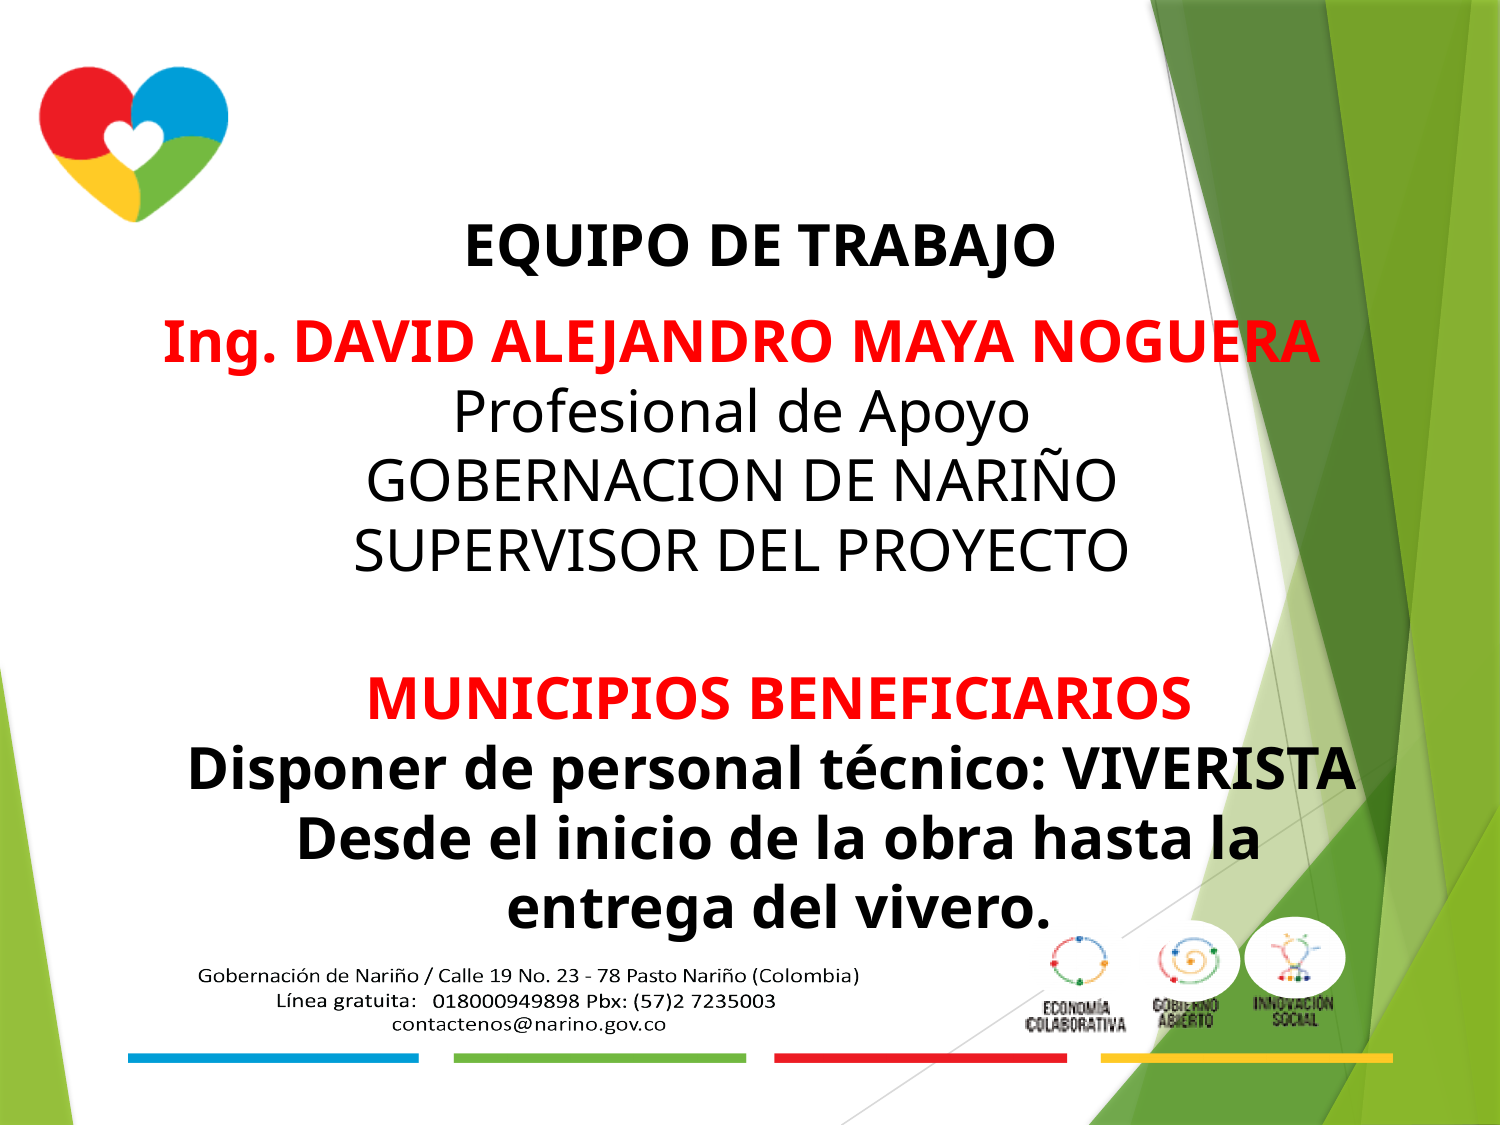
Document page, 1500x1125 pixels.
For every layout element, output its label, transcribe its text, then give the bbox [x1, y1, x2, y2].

picture [128, 903, 1394, 1063]
text_box Ing. DAVID ALEJANDRO MAYA NOGUERA Profesional de Apoyo GOBERNACION DE NARIÑO SUPERVISOR DEL PROYECTO [128, 296, 1356, 591]
text_box MUNICIPIOS BENEFICIARIOS Disponer de personal técnico: VIVERISTA Desde el inicio de la obra hasta la entrega del vivero. [165, 583, 1393, 903]
picture [19, 65, 249, 310]
text_box EQUIPO DE TRABAJO [254, 201, 1338, 279]
